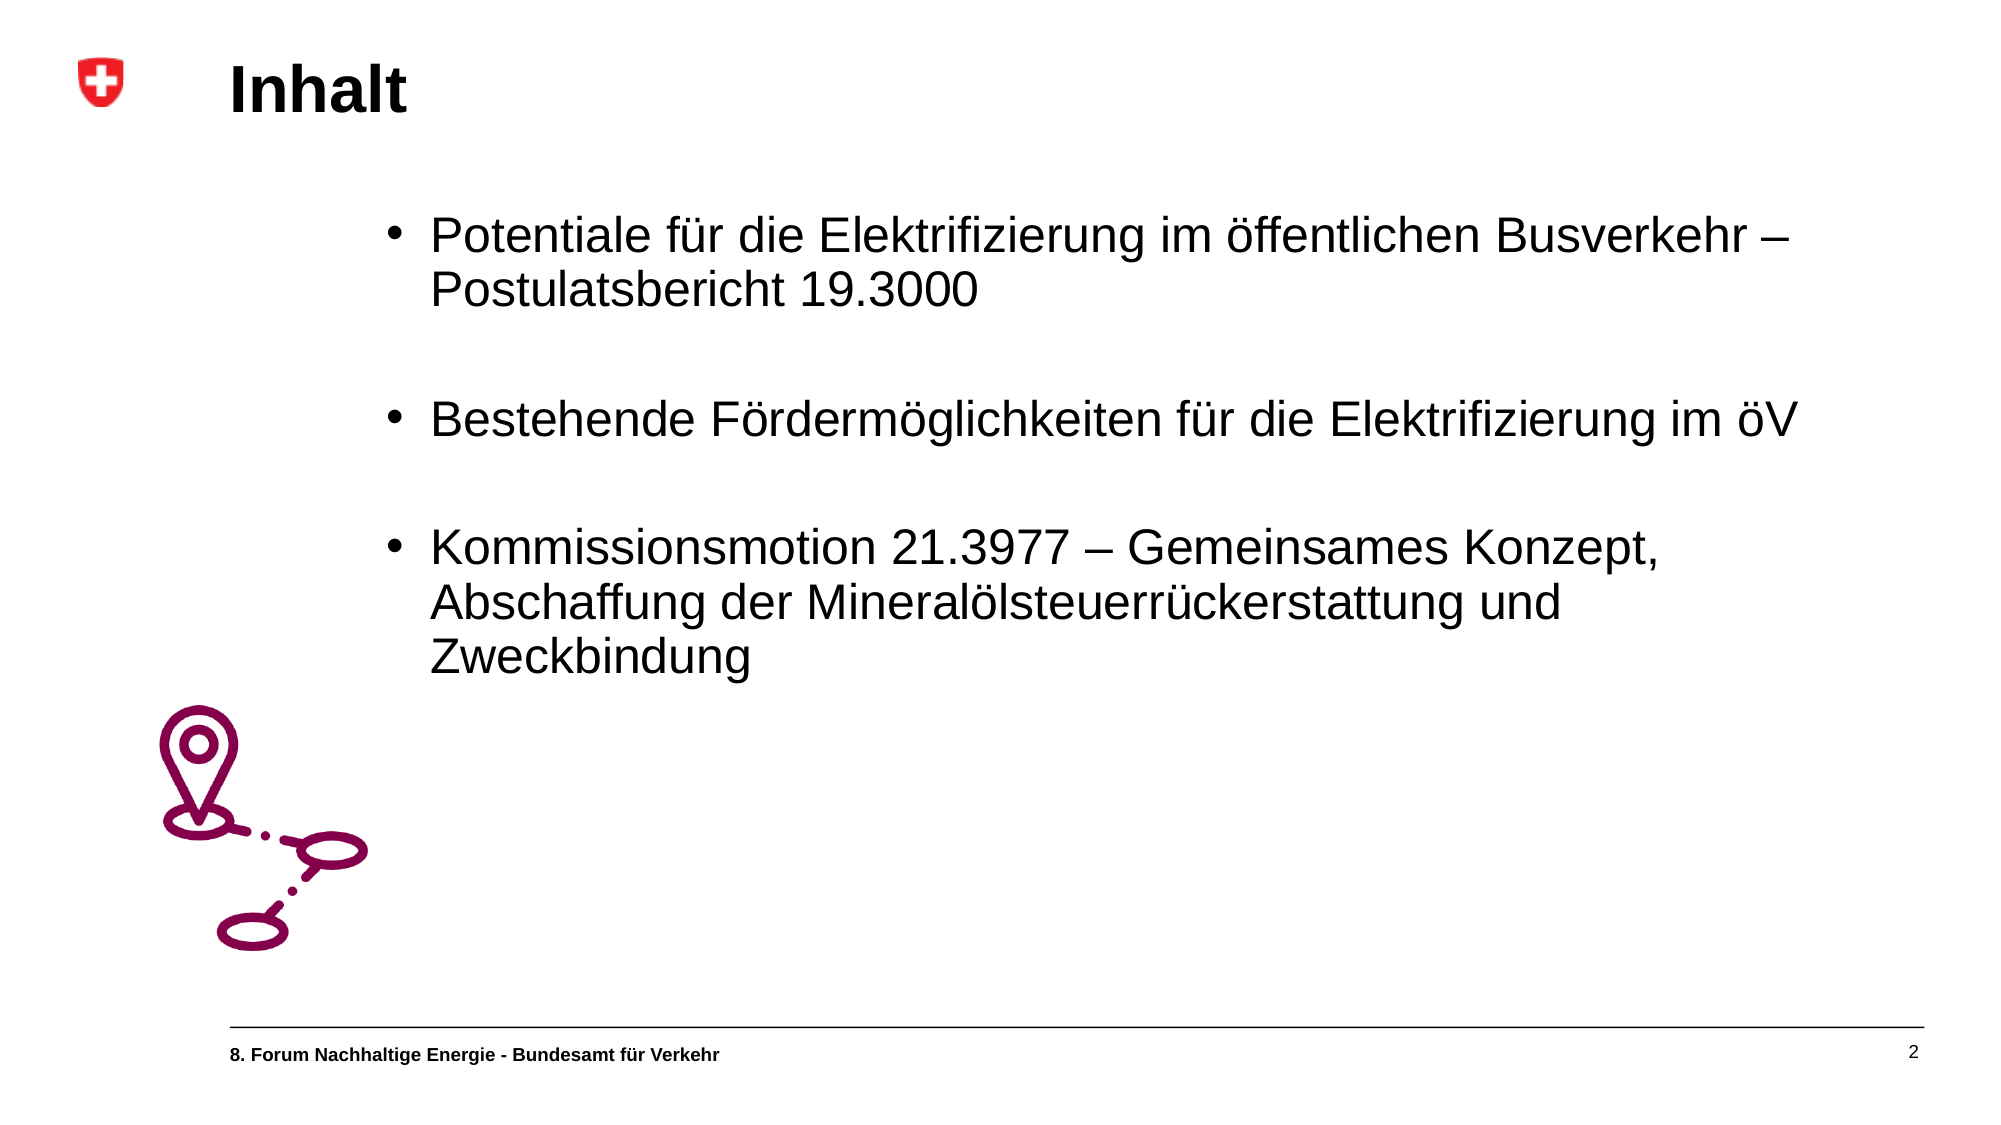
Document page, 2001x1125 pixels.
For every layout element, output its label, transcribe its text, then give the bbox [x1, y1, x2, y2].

title Inhalt [229, 50, 1922, 199]
picture [140, 705, 387, 952]
slide_number 2 [1821, 1040, 1919, 1070]
footer 8. Forum Nachhaltige Energie - Bundesamt für Verkehr [229, 1040, 1177, 1069]
list Potentiale für die Elektrifizierung im öffentlichen Busverkehr – Postulatsbericht 19.3000 Bestehende Fördermöglichkeiten für die Elektrifizierung im öV Kommissionsmotion 21.3977 – Gemeinsames Konzept, Abschaffung der Mineralölsteuerrückerstattung und Zweckbindung [385, 208, 1835, 952]
